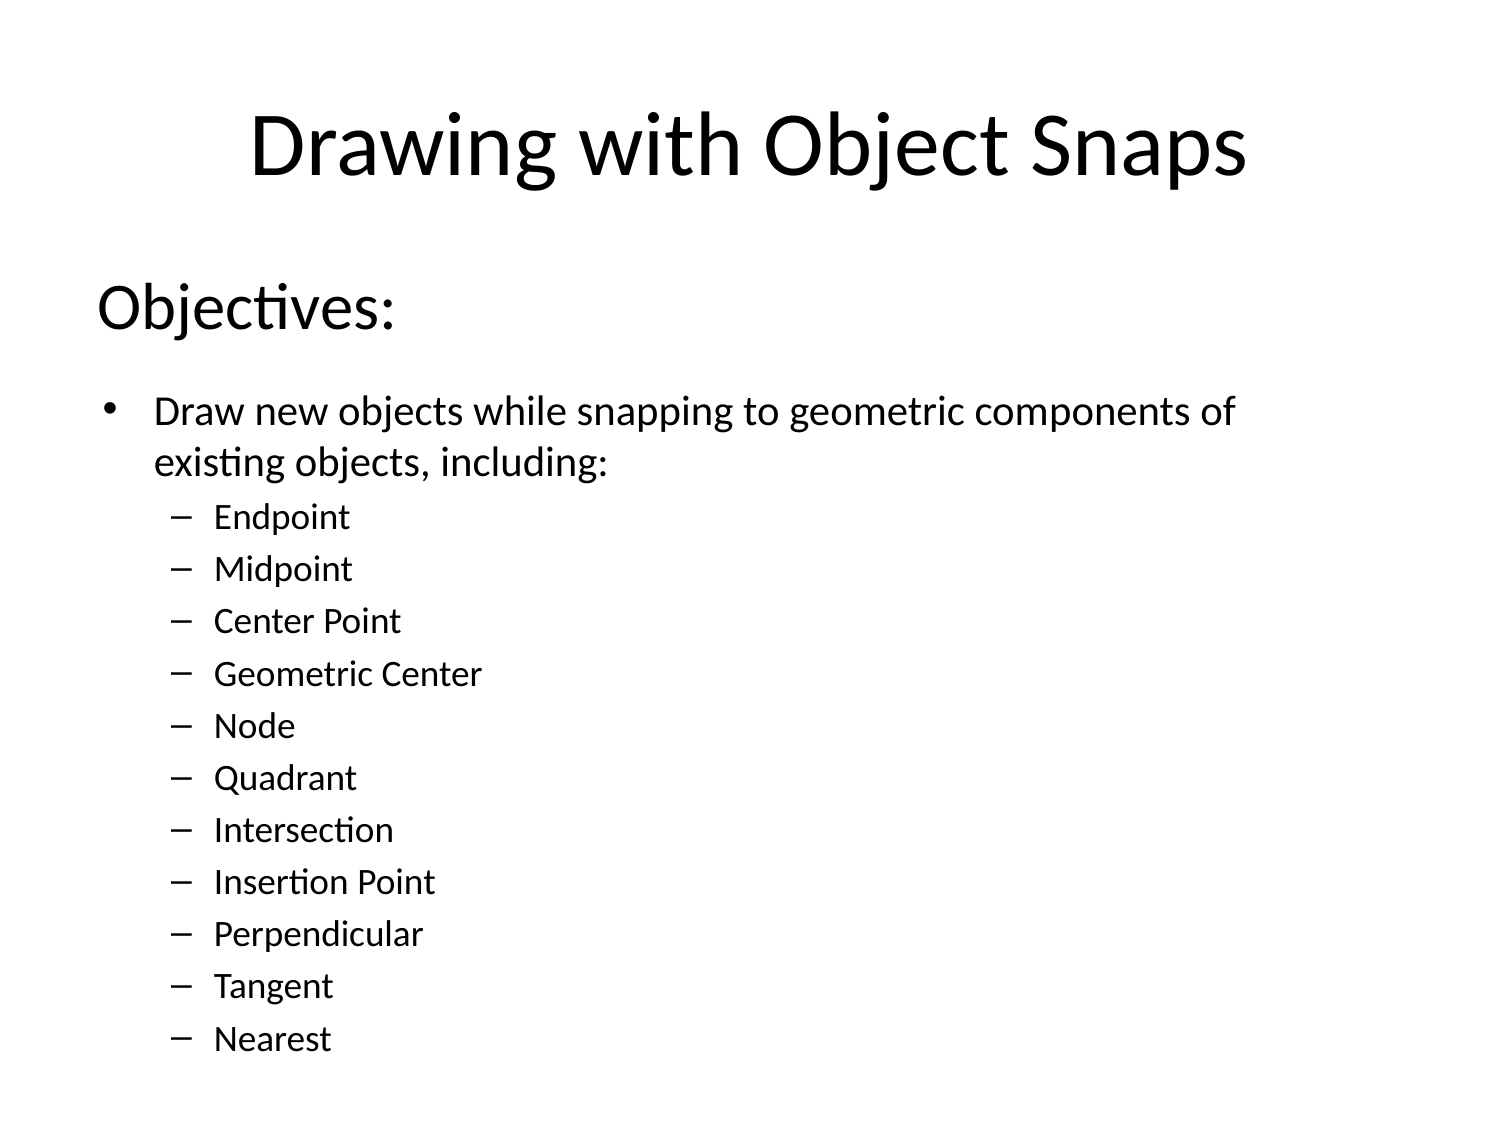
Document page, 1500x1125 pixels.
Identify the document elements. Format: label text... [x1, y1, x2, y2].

title Drawing with Object Snaps [75, 45, 1425, 233]
list Draw new objects while snapping to geometric components of existing objects, including: Endpoint Midpoint Center Point Geometric Center Node Quadrant Intersection Insertion Point Perpendicular Tangent Nearest [87, 375, 1288, 1075]
text_box Objectives: [37, 237, 413, 350]
